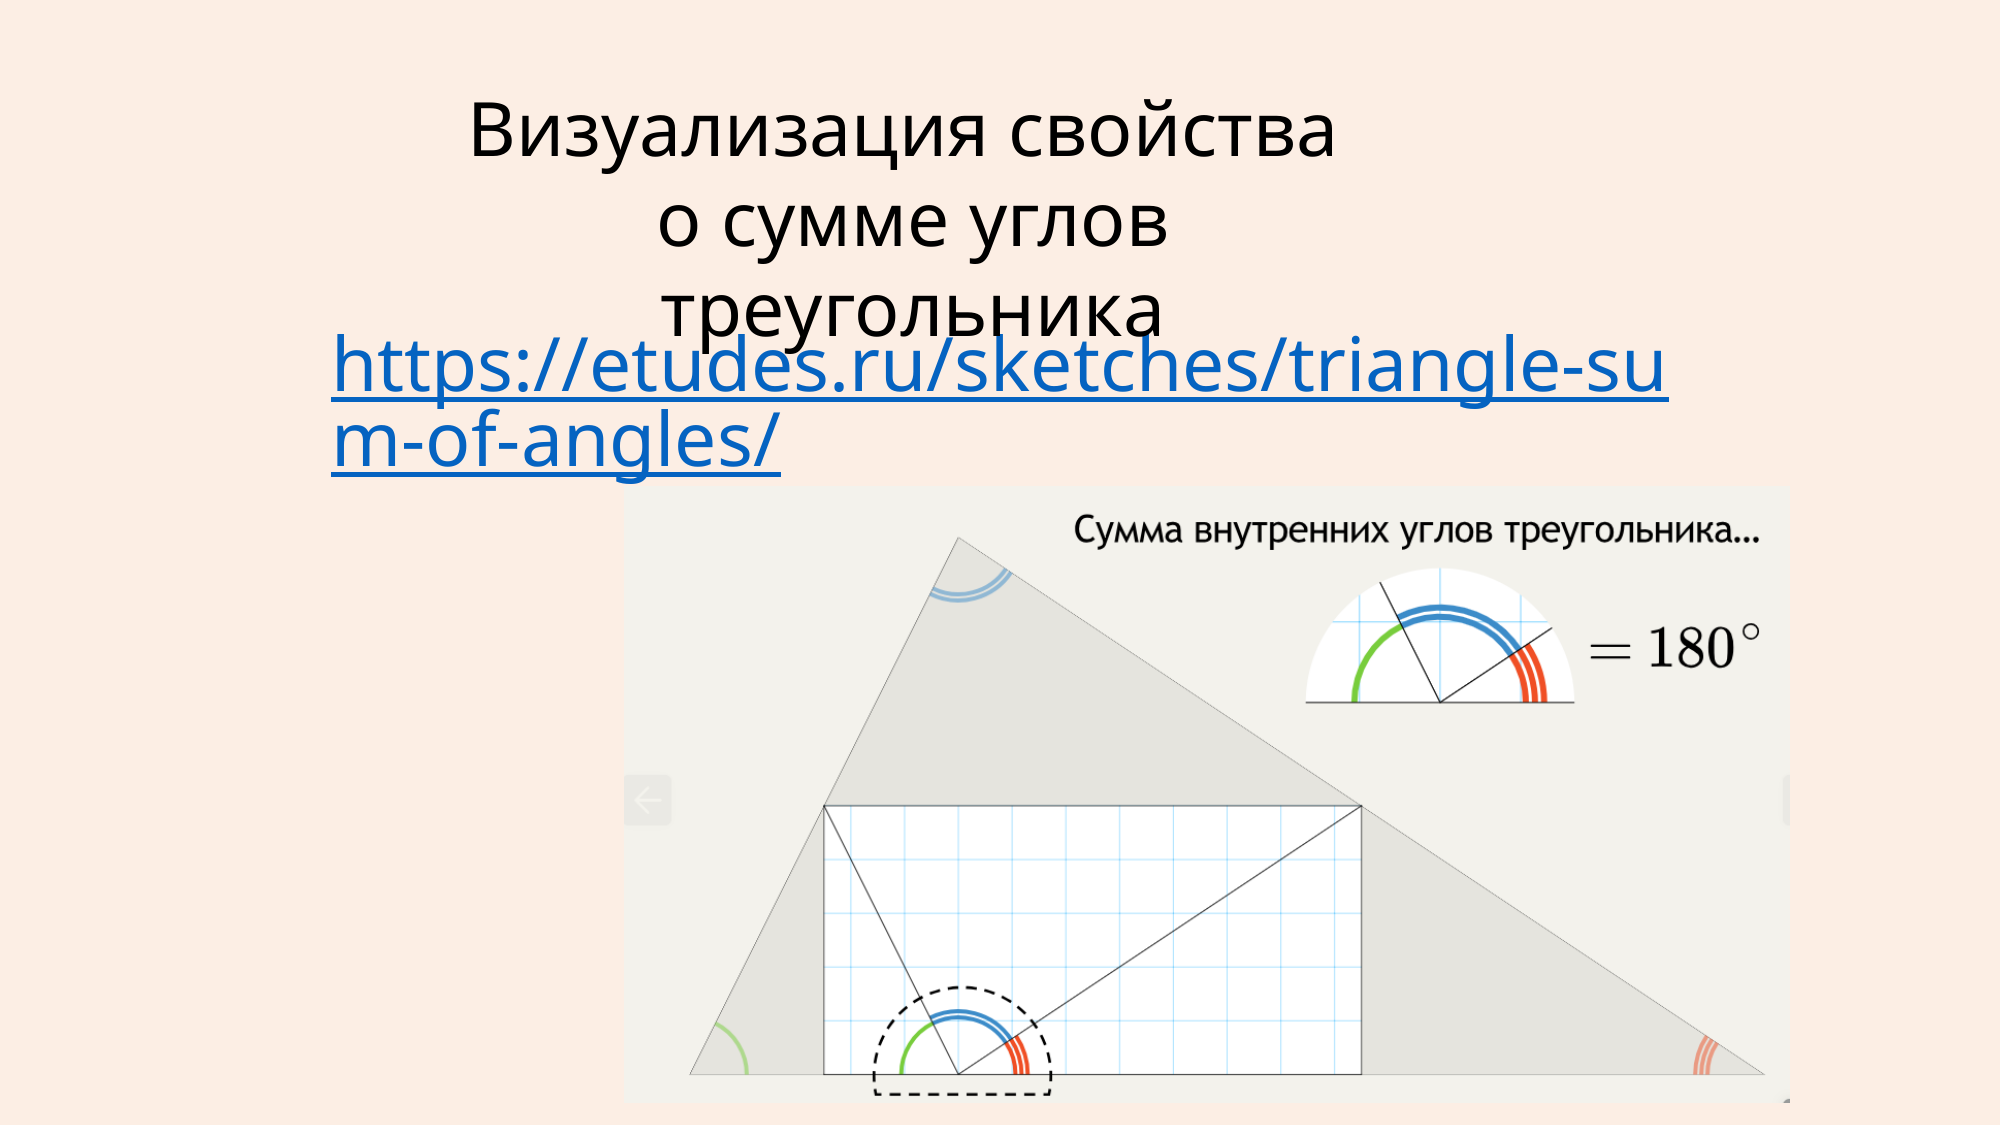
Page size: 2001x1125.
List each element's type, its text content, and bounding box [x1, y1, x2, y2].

text_box Визуализация свойства о сумме углов треугольника [413, 73, 1414, 359]
text_box https://etudes.ru/sketches/triangle-sum-of-angles/ [316, 308, 1747, 516]
picture [624, 486, 1790, 1104]
